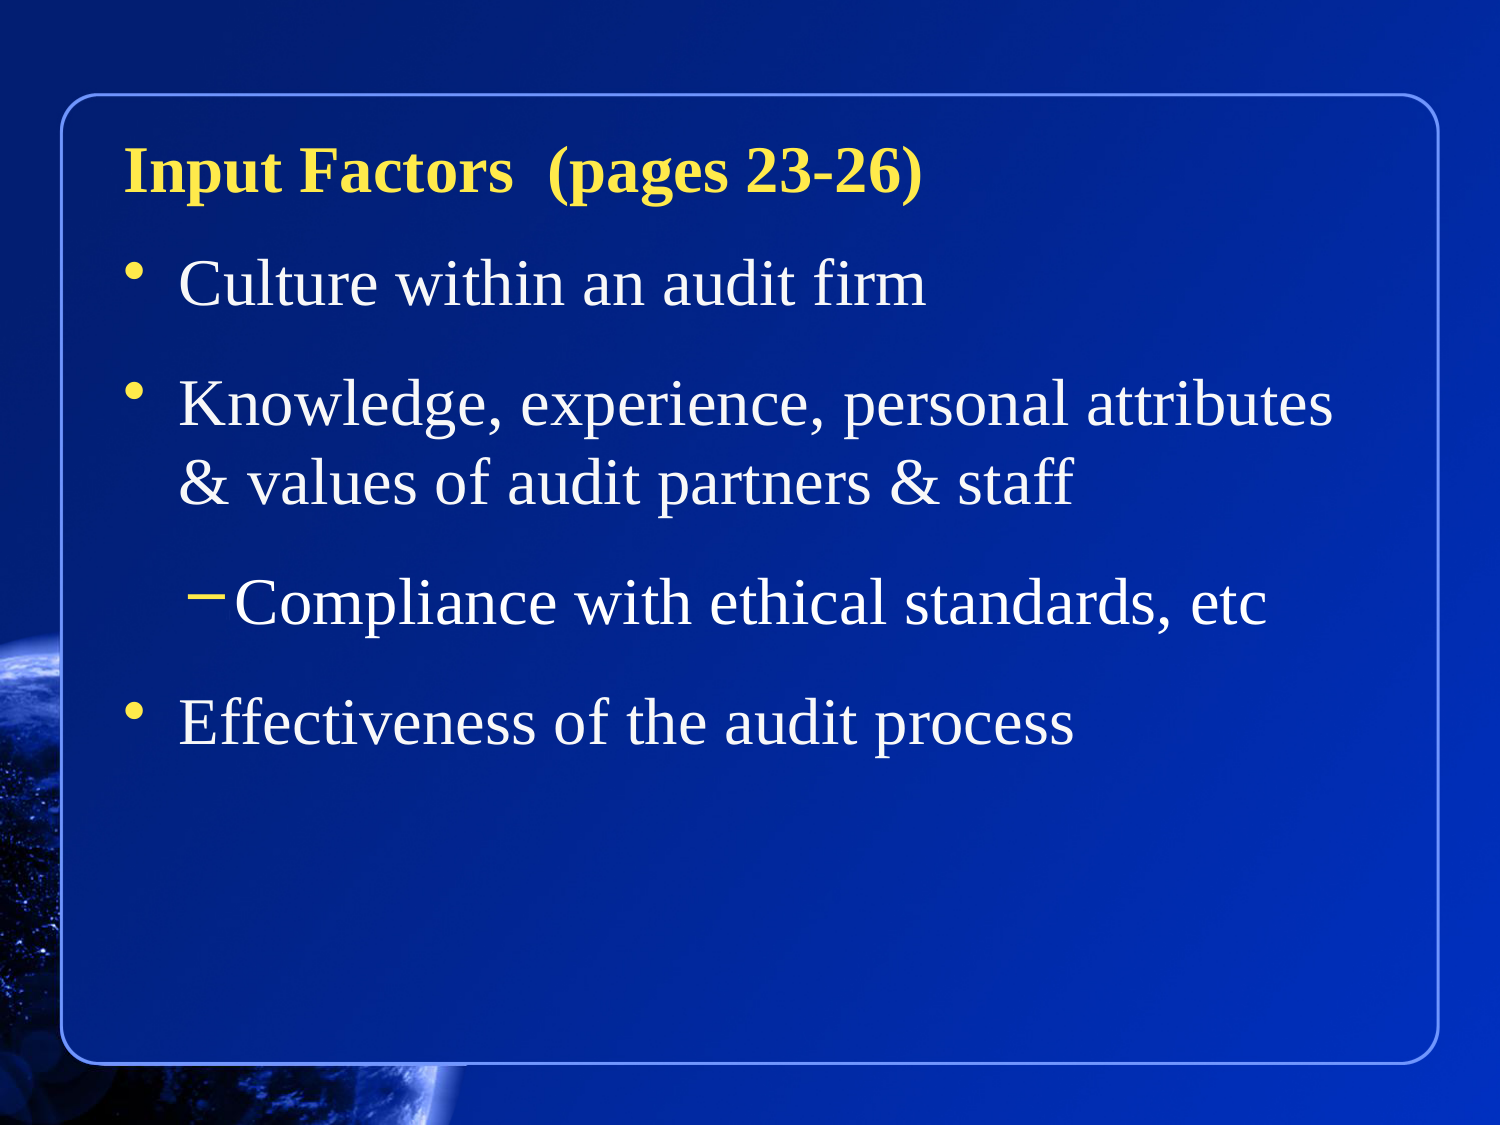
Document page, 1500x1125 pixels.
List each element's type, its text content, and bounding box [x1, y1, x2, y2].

picture [0, 0, 1500, 1125]
list Culture within an audit firm Knowledge, experience, personal attributes & values of audit partners & staff Compliance with ethical standards, etc Effectiveness of the audit process [107, 230, 1411, 1048]
list Input Factors (pages 23-26) [107, 118, 1411, 215]
